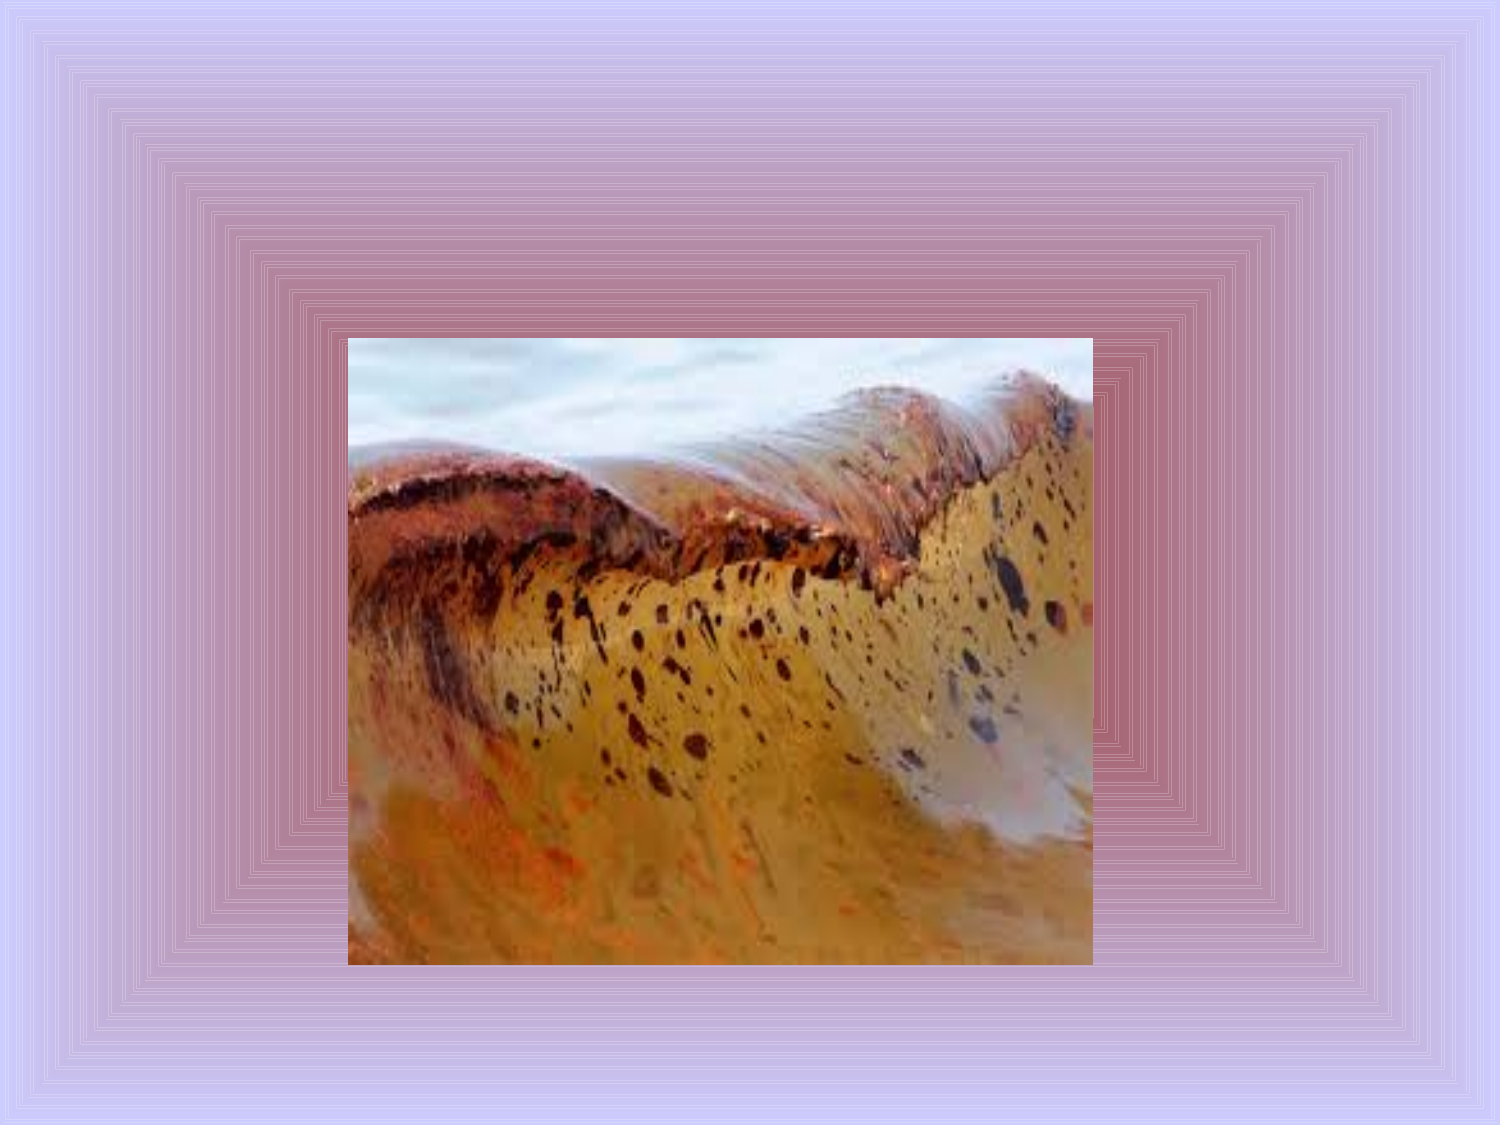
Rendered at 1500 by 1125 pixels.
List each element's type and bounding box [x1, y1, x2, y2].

list [348, 337, 1093, 965]
